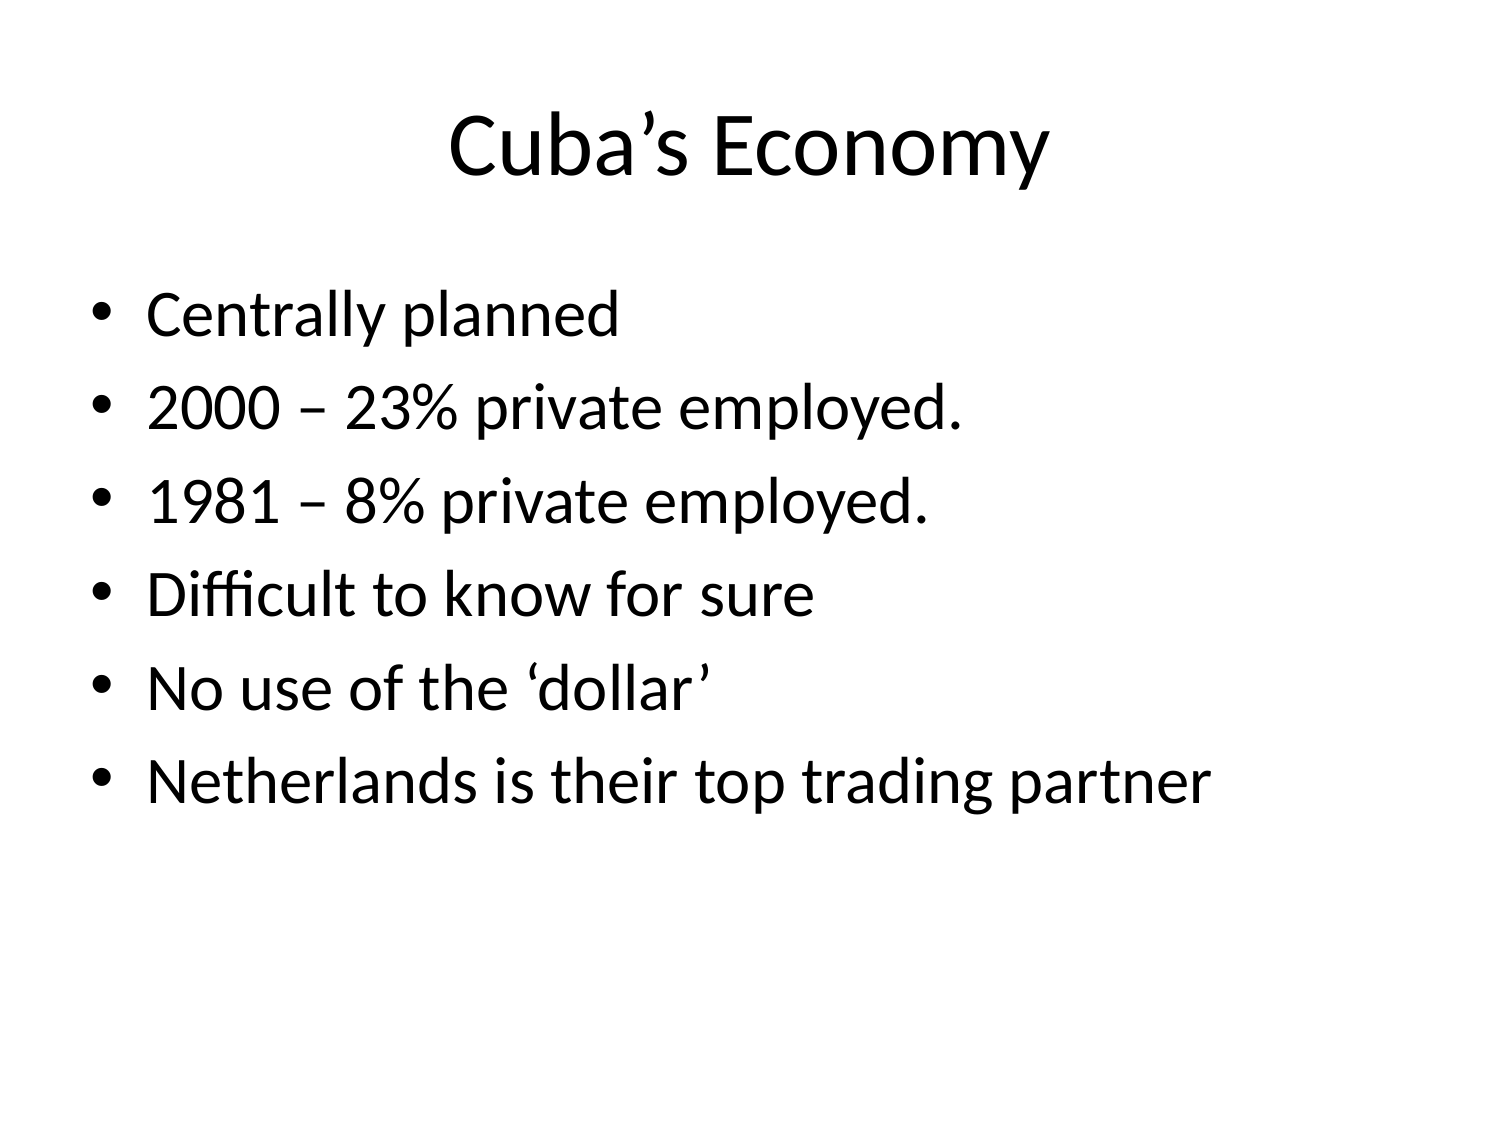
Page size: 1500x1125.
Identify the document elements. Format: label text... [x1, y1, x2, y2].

title Cuba’s Economy [75, 45, 1425, 233]
list Centrally planned 2000 – 23% private employed. 1981 – 8% private employed. Difficult to know for sure No use of the ‘dollar’ Netherlands is their top trading partner [75, 262, 1425, 1005]
